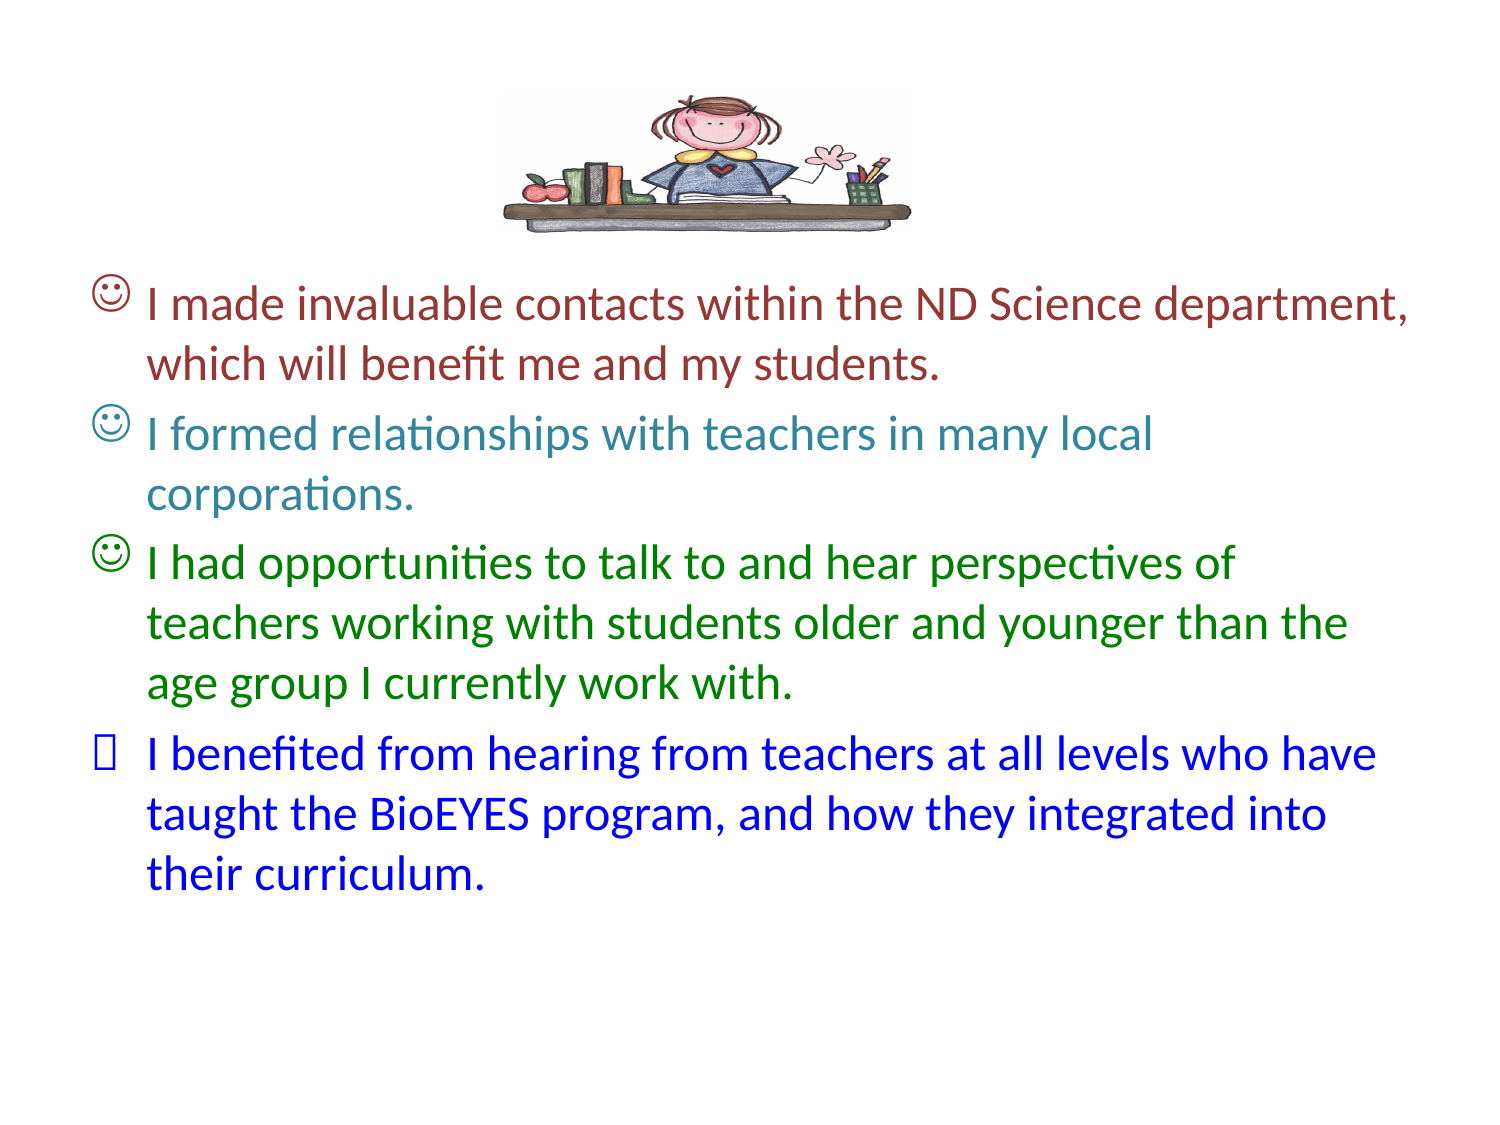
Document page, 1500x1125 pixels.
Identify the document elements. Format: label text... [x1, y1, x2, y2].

list I made invaluable contacts within the ND Science department, which will benefit me and my students. I formed relationships with teachers in many local corporations. I had opportunities to talk to and hear perspectives of teachers working with students older and younger than the age group I currently work with.  I benefited from hearing from teachers at all levels who have taught the BioEYES program, and how they integrated into their curriculum. [75, 262, 1425, 1005]
picture [499, 93, 913, 233]
